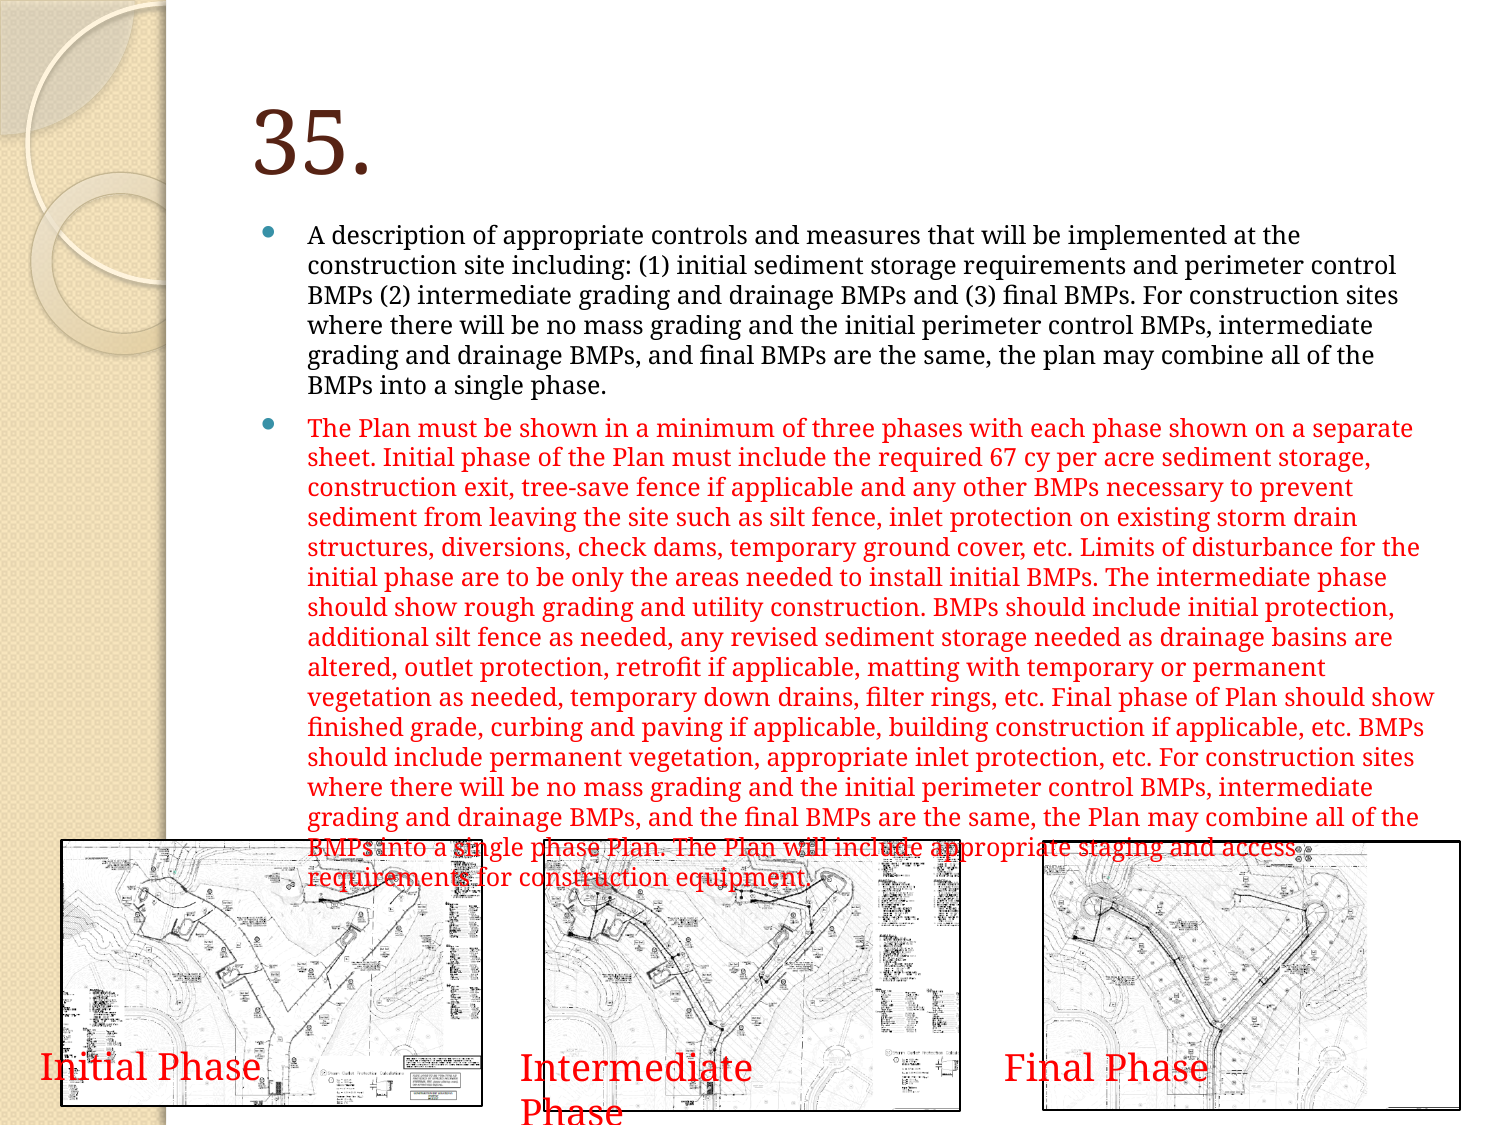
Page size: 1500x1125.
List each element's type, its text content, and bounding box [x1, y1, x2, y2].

list A description of appropriate controls and measures that will be implemented at the construction site including: (1) initial sediment storage requirements and perimeter control BMPs (2) intermediate grading and drainage BMPs and (3) final BMPs. For construction sites where there will be no mass grading and the initial perimeter control BMPs, intermediate grading and drainage BMPs, and final BMPs are the same, the plan may combine all of the BMPs into a single phase. The Plan must be shown in a minimum of three phases with each phase shown on a separate sheet. Initial phase of the Plan must include the required 67 cy per acre sediment storage, construction exit, tree-save fence if applicable and any other BMPs necessary to prevent sediment from leaving the site such as silt fence, inlet protection on existing storm drain structures, diversions, check dams, temporary ground cover, etc. Limits of disturbance for the initial phase are to be only the areas needed to install initial BMPs. The intermediate phase should show rough grading and utility construction. BMPs should include initial protection, additional silt fence as needed, any revised sediment storage needed as drainage basins are altered, outlet protection, retrofit if applicable, matting with temporary or permanent vegetation as needed, temporary down drains, filter rings, etc. Final phase of Plan should show finished grade, curbing and paving if applicable, building construction if applicable, etc. BMPs should include permanent vegetation, appropriate inlet protection, etc. For construction sites where there will be no mass grading and the initial perimeter control BMPs, intermediate grading and drainage BMPs, and the final BMPs are the same, the Plan may combine all of the BMPs into a single phase Plan. The Plan will include appropriate staging and access requirements for construction equipment. [232, 212, 1463, 838]
text_box Intermediate Phase [505, 1036, 861, 1125]
title 35. [235, 45, 1466, 233]
text_box Initial Phase [24, 1036, 55, 1096]
picture [62, 840, 482, 1106]
picture [544, 840, 959, 1111]
text_box Final Phase [988, 1036, 1036, 1097]
picture [1043, 842, 1460, 1109]
